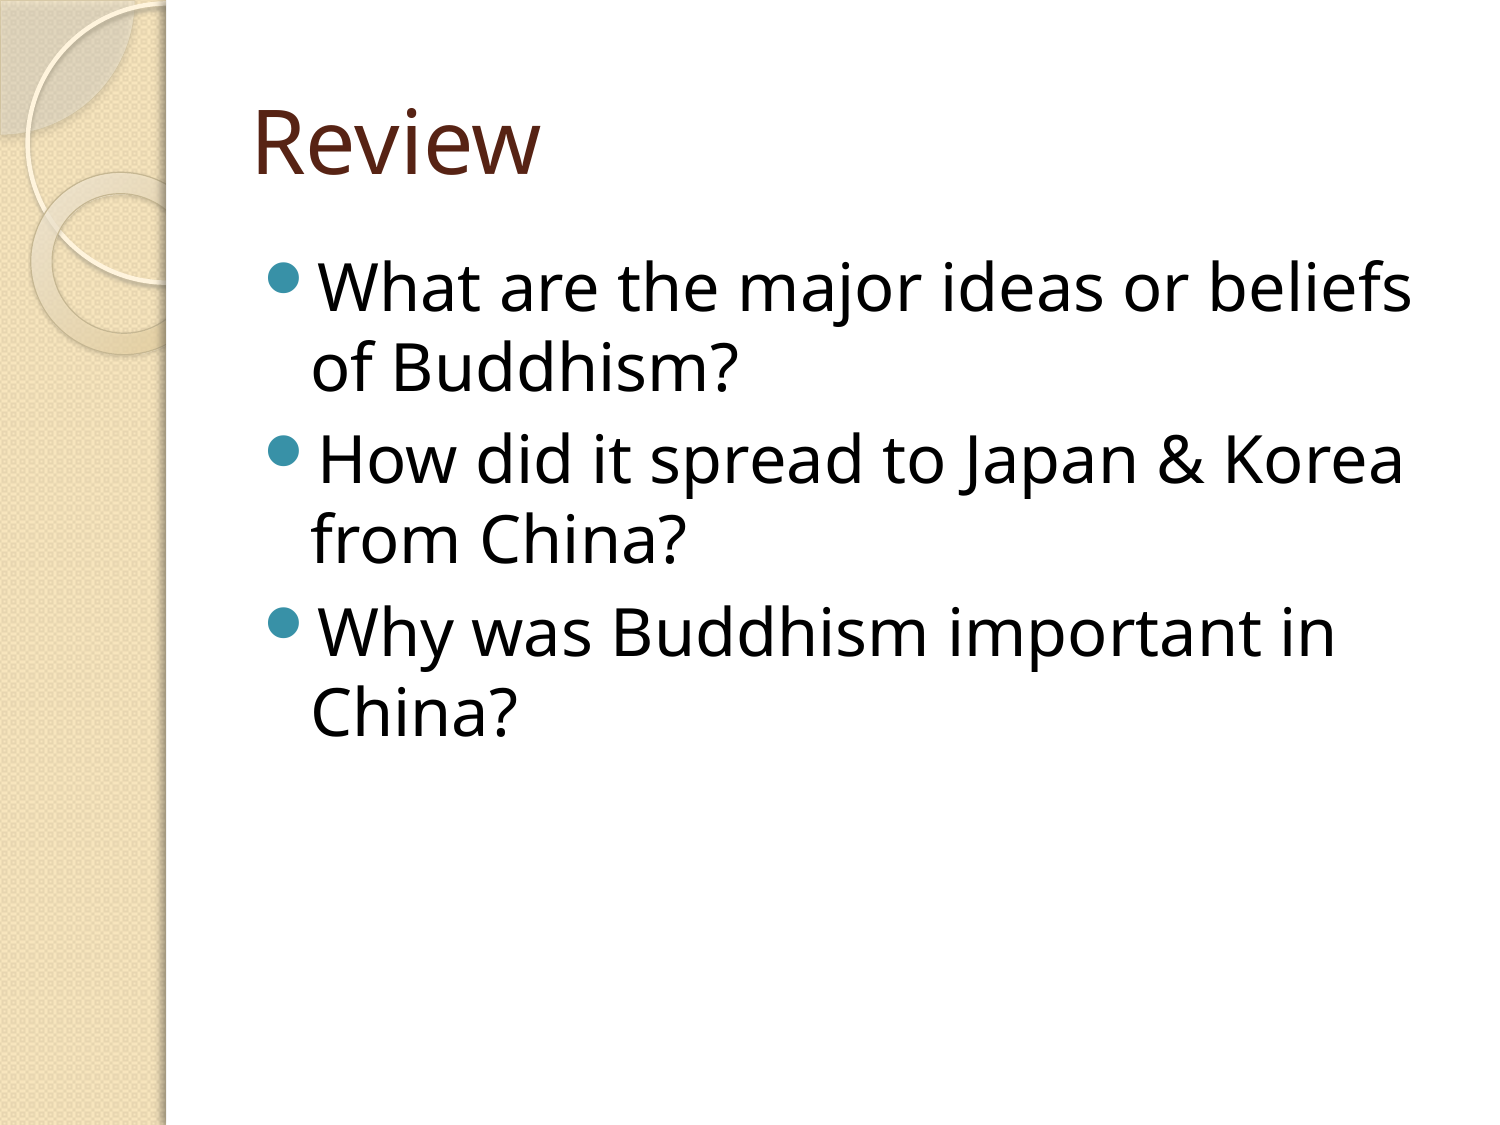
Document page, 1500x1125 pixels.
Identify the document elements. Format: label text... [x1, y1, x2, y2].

title Review [235, 45, 1466, 233]
list What are the major ideas or beliefs of Buddhism? How did it spread to Japan & Korea from China? Why was Buddhism important in China? [235, 237, 1466, 1025]
